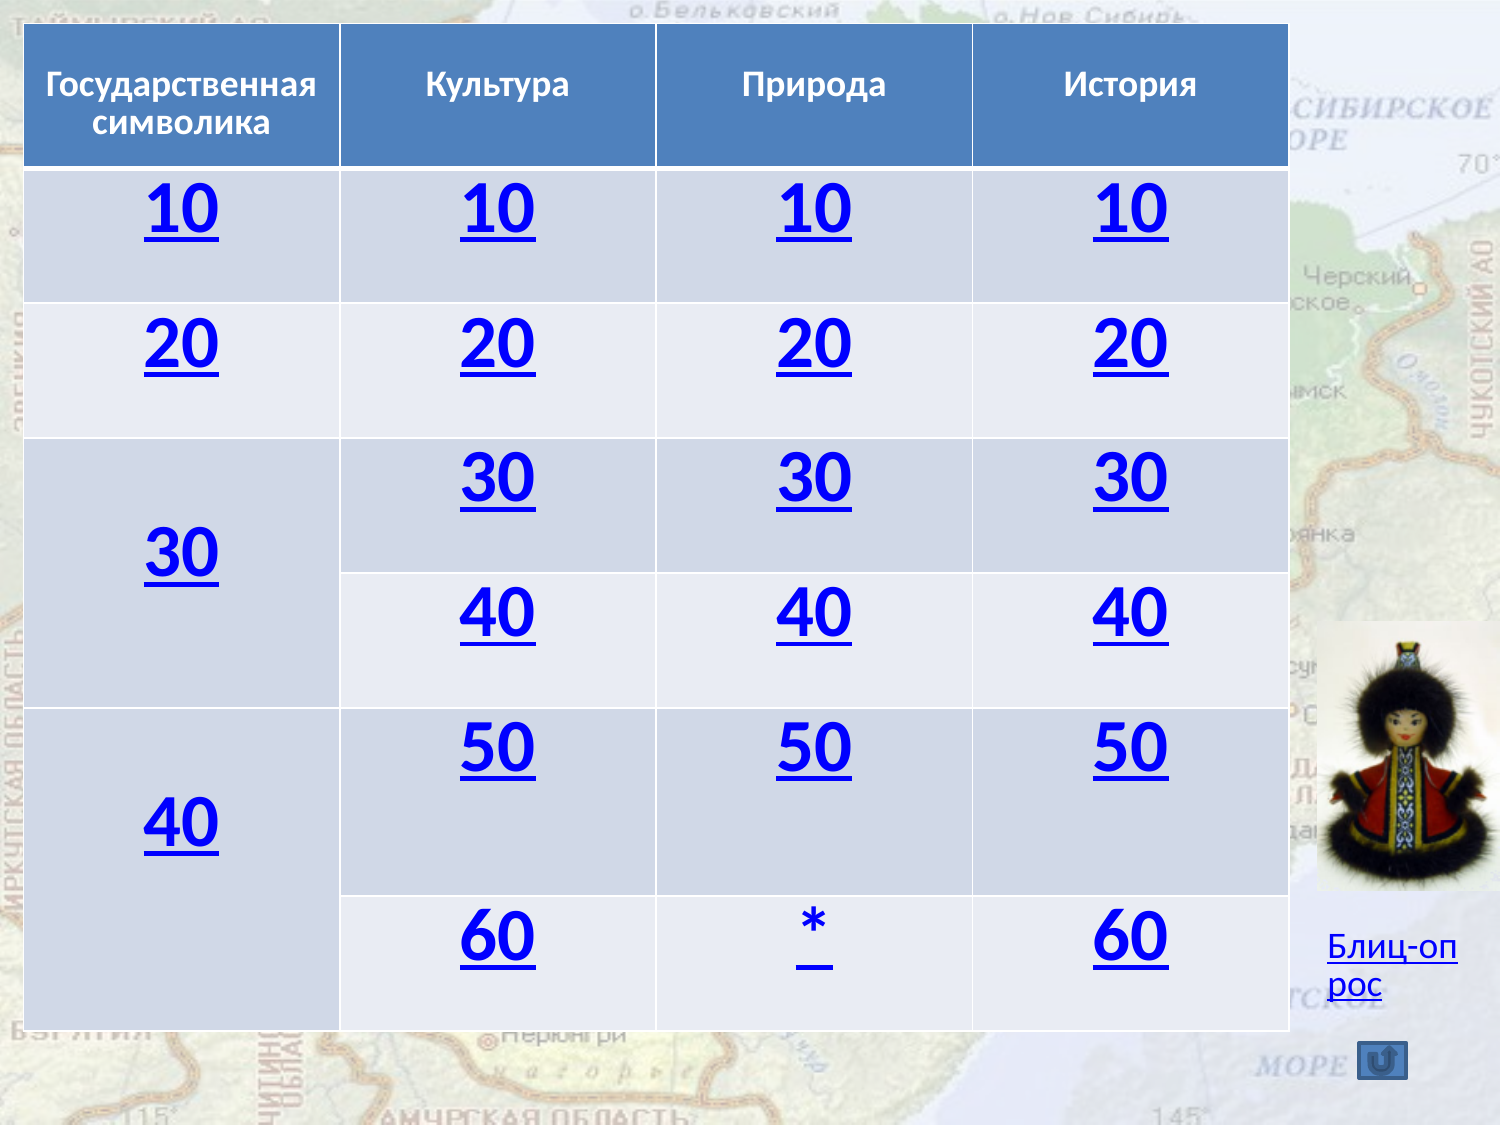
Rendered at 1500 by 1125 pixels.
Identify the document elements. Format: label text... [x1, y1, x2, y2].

table_header Природа [657, 24, 972, 166]
text_box [1357, 1041, 1408, 1080]
table_cell 40 [973, 574, 1288, 707]
picture [1317, 620, 1500, 891]
table_cell 40 [341, 574, 655, 707]
table_cell 40 [24, 709, 339, 1030]
table_cell 10 [973, 171, 1288, 302]
text_box Блиц-опрос [1312, 913, 1477, 974]
table_cell 30 [973, 439, 1288, 572]
table_cell 60 [973, 897, 1288, 1030]
table_header История [973, 24, 1288, 166]
table_cell 30 [24, 439, 339, 707]
table_cell 10 [341, 171, 655, 302]
table_cell 30 [341, 439, 655, 572]
table_cell 60 [341, 897, 655, 1030]
table_cell * [657, 897, 972, 1030]
table_cell 50 [657, 709, 972, 895]
table_header Культура [341, 24, 655, 166]
table_cell 20 [657, 304, 972, 437]
table_cell 30 [657, 439, 972, 572]
table_header Государственная символика [24, 24, 339, 166]
table_cell 20 [341, 304, 655, 437]
table_cell 40 [657, 574, 972, 707]
table_cell 10 [24, 171, 339, 302]
table_cell 50 [341, 709, 655, 895]
table_cell 20 [24, 304, 339, 437]
table_cell 20 [973, 304, 1288, 437]
table_cell 50 [973, 709, 1288, 895]
table_cell 10 [657, 171, 972, 302]
